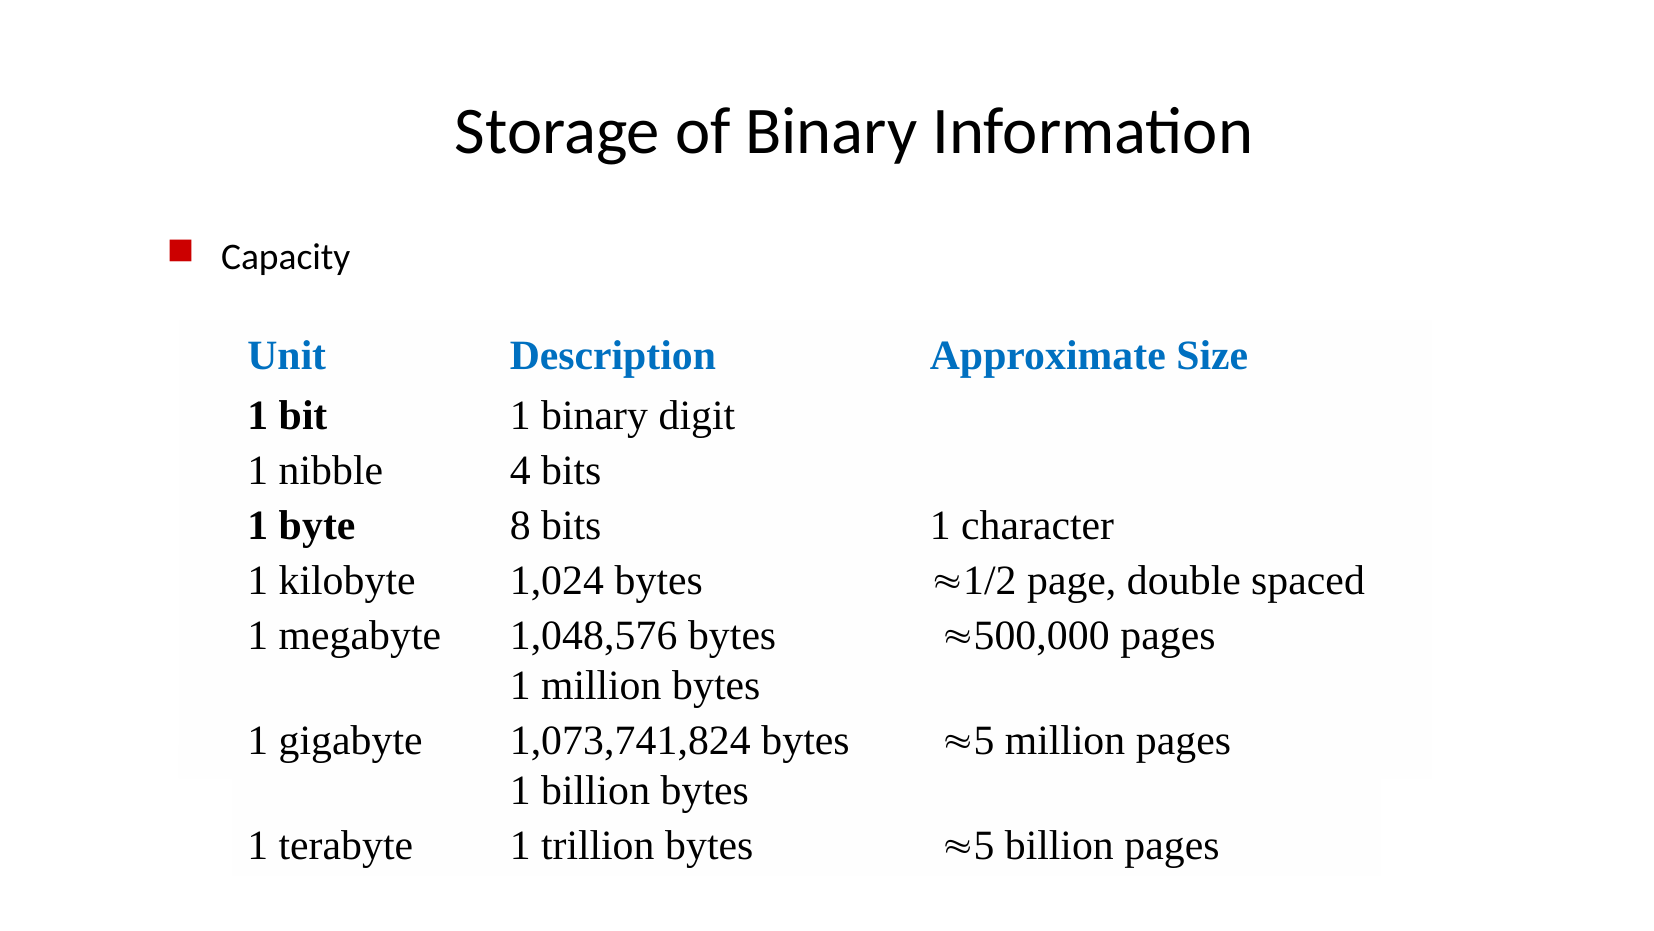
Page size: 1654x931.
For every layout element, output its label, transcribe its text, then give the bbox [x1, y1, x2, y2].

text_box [179, 320, 1432, 876]
list Capacity [151, 227, 1571, 817]
title Storage of Binary Information [151, 51, 1557, 166]
